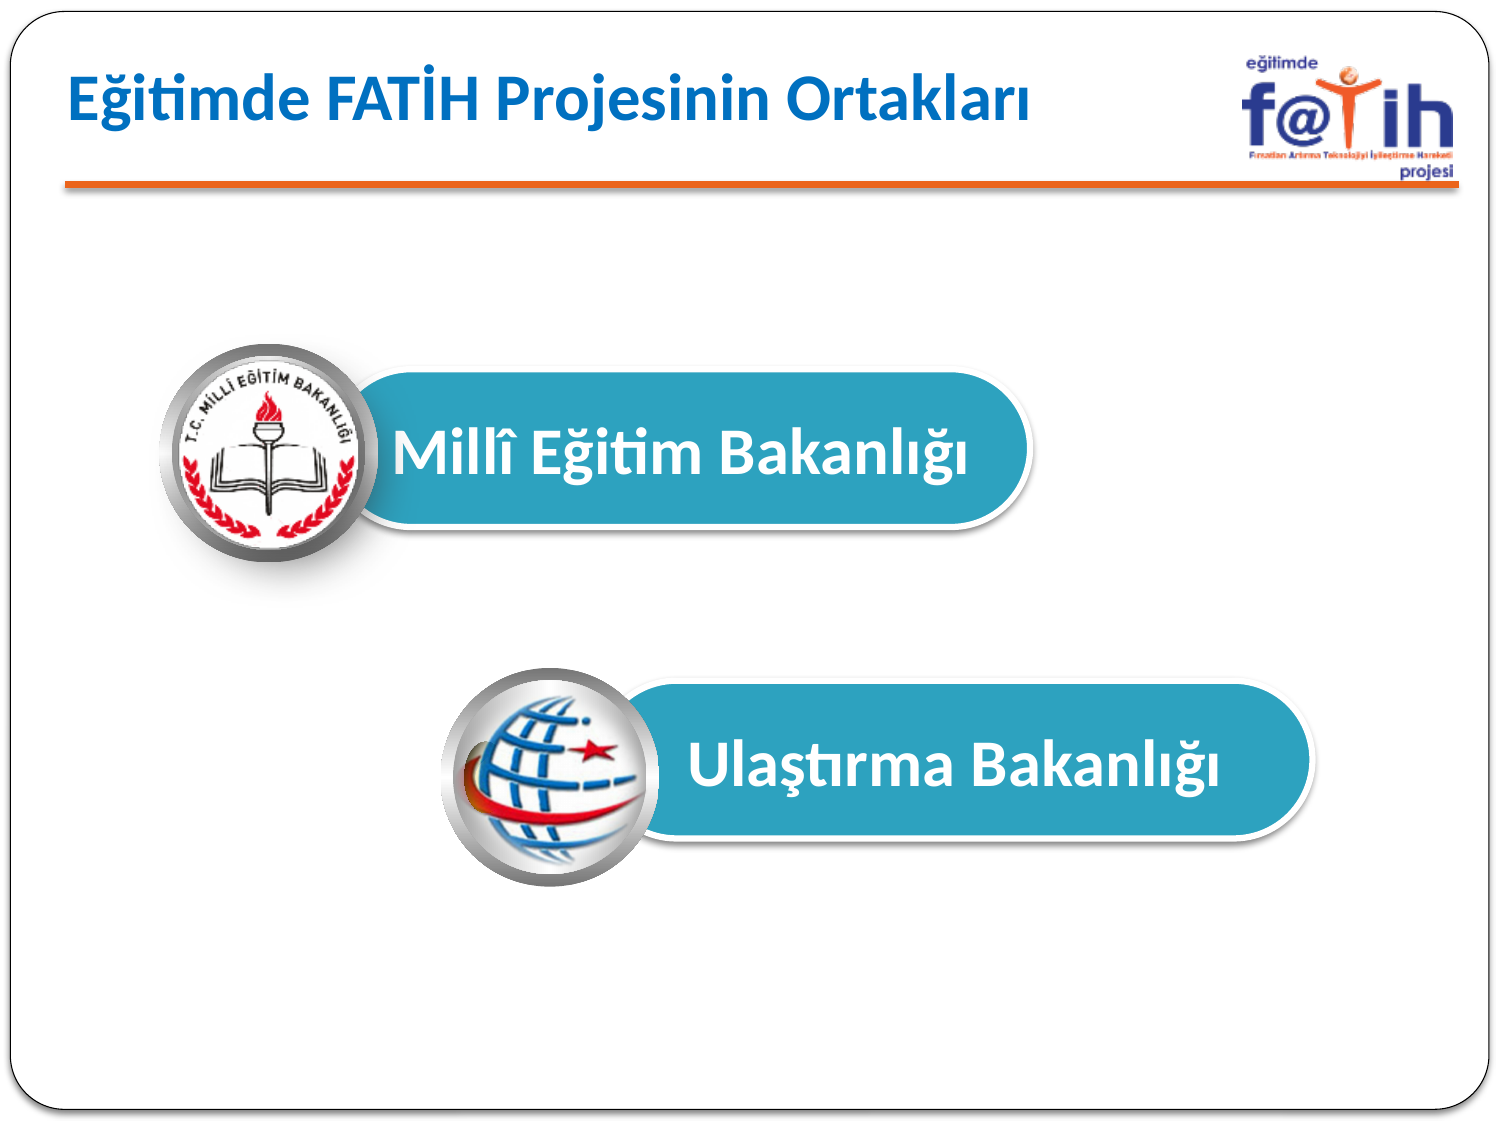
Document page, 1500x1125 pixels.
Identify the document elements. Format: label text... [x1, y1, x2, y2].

text_box Millî Eğitim Bakanlığı [401, 369, 1031, 528]
picture [1242, 54, 1453, 182]
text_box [440, 667, 660, 887]
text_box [159, 343, 379, 563]
text_box Eğitimde FATİH Projesinin Ortakları [53, 66, 1187, 149]
text_box Ulaştırma Bakanlığı [665, 680, 1313, 839]
